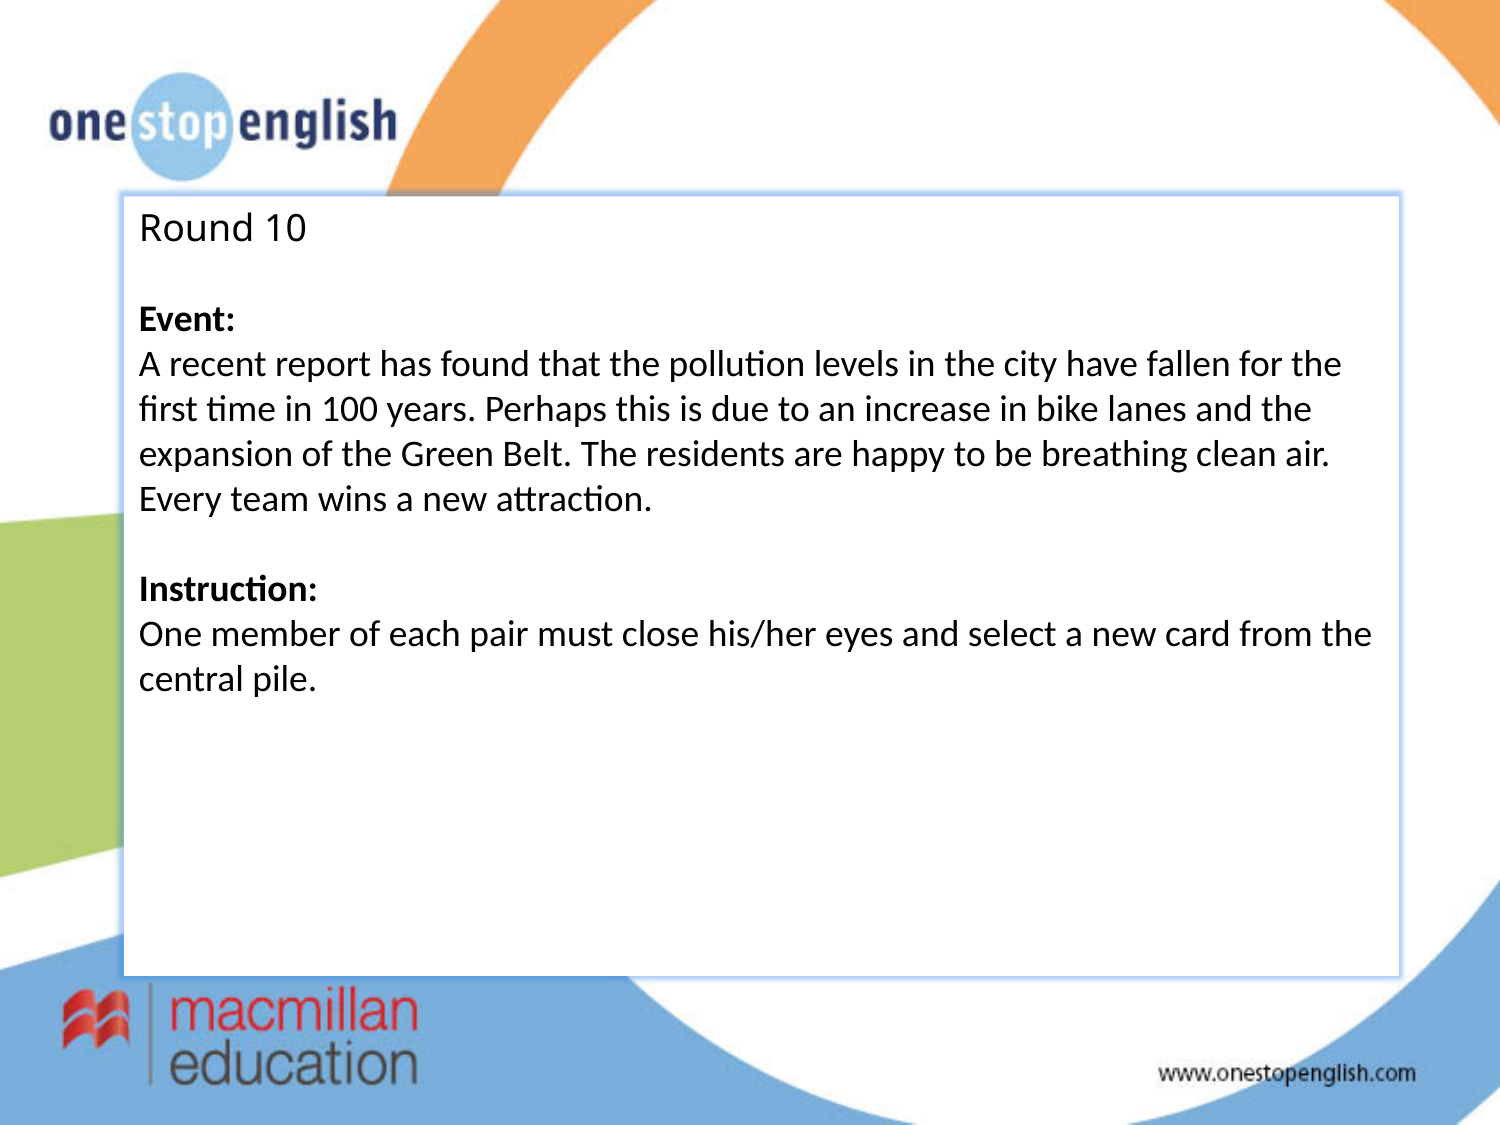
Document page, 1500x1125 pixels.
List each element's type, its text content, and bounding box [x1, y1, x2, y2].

picture [0, 0, 1500, 1125]
text_box Round 10 Event: A recent report has found that the pollution levels in the city have fallen for the first time in 100 years. Perhaps this is due to an increase in bike lanes and the expansion of the Green Belt. The residents are happy to be breathing clean air. Every team wins a new attraction. Instruction: One member of each pair must close his/her eyes and select a new card from the central pile. [123, 196, 1399, 976]
